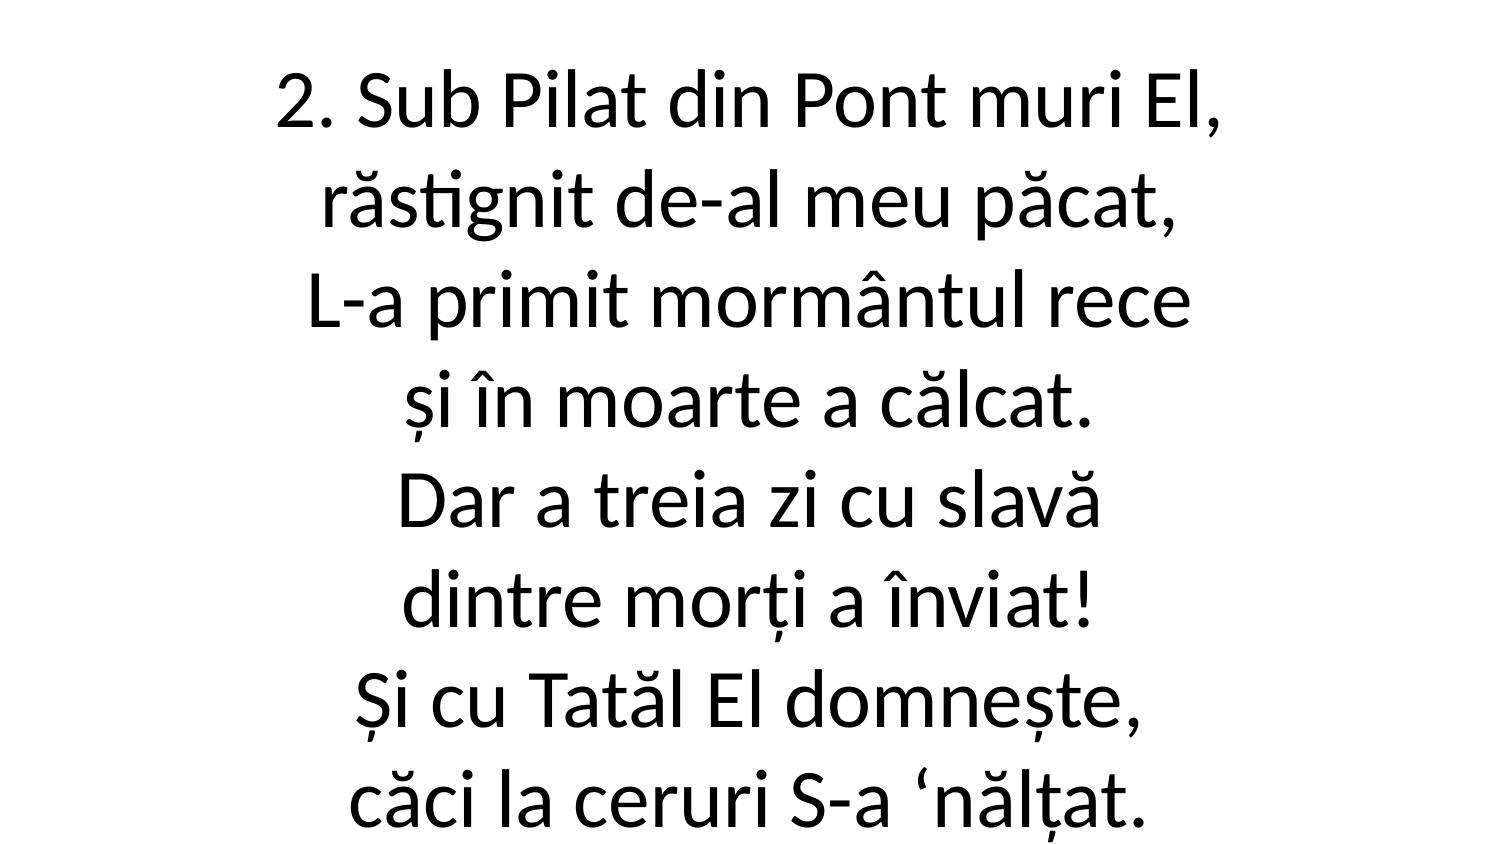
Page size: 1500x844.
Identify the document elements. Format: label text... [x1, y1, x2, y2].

text_box 2. Sub Pilat din Pont muri El, răstignit de-al meu păcat, L-a primit mormântul rece și în moarte a călcat. Dar a treia zi cu slavă dintre morți a înviat! Și cu Tatăl El domnește, căci la ceruri S-a ‘nălțat. [259, 0, 1241, 844]
